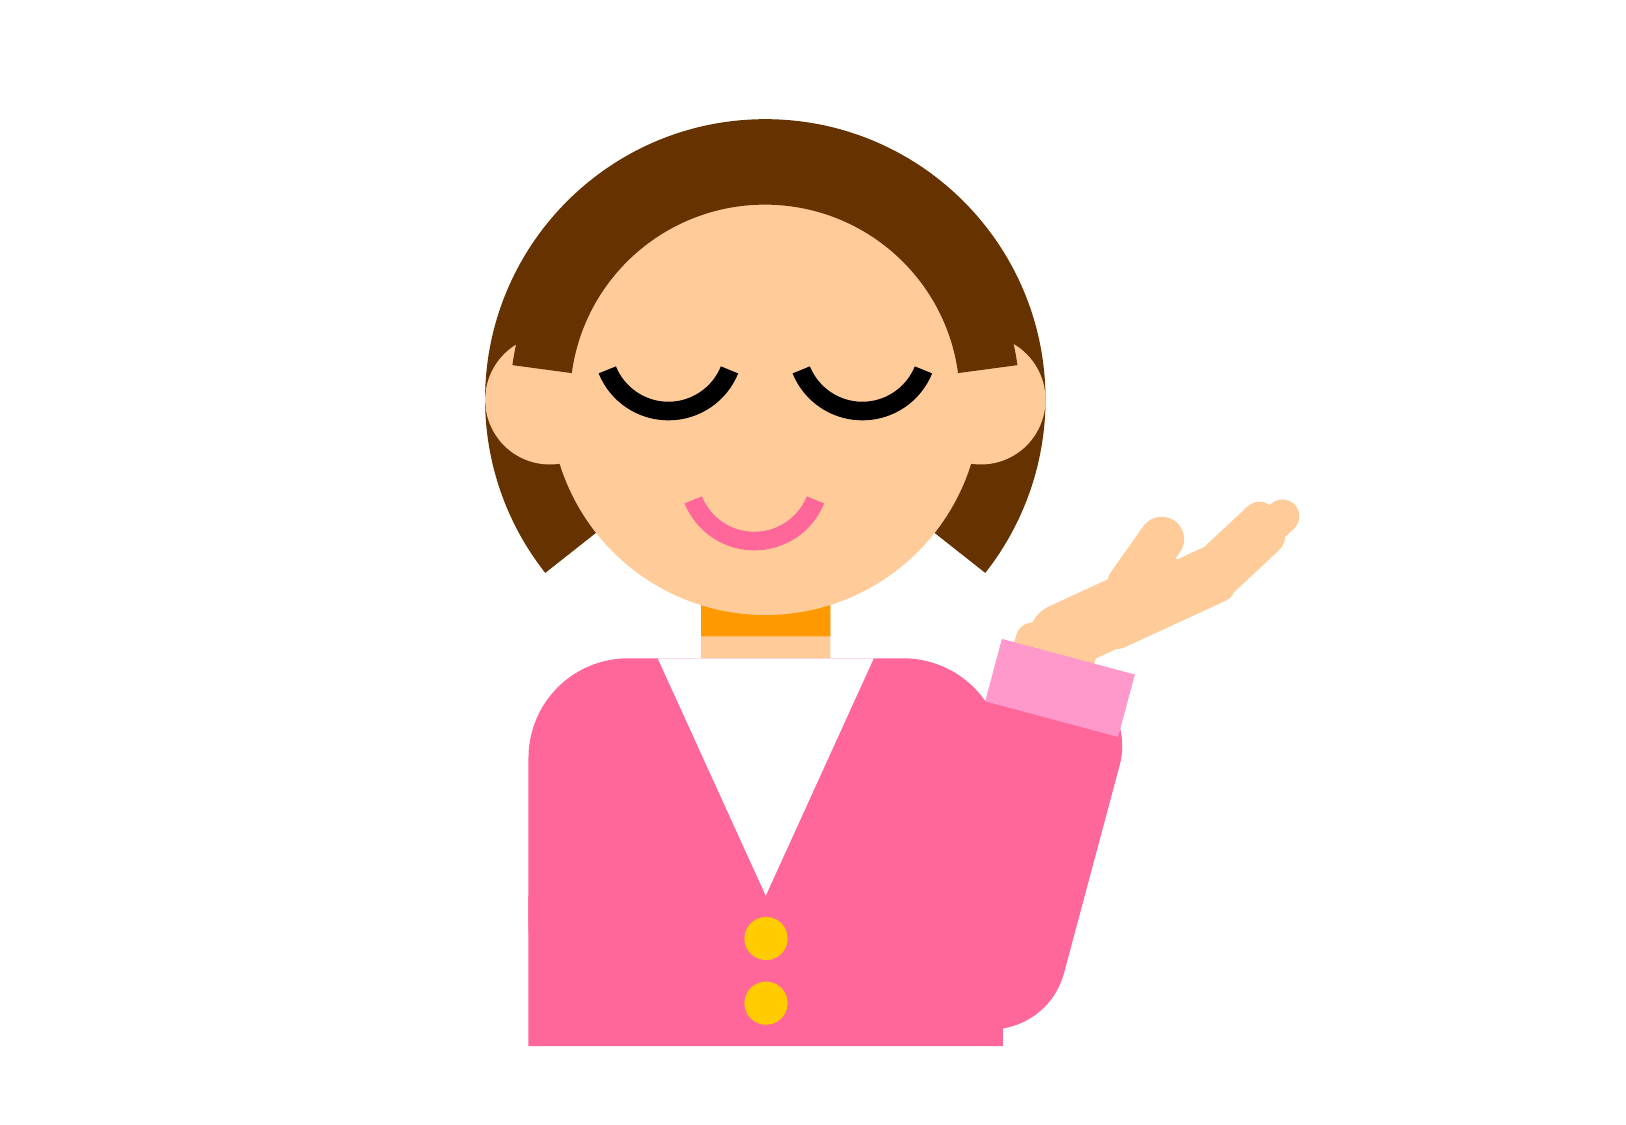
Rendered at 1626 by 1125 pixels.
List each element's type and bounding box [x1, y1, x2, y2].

text_box [484, 118, 1385, 1047]
